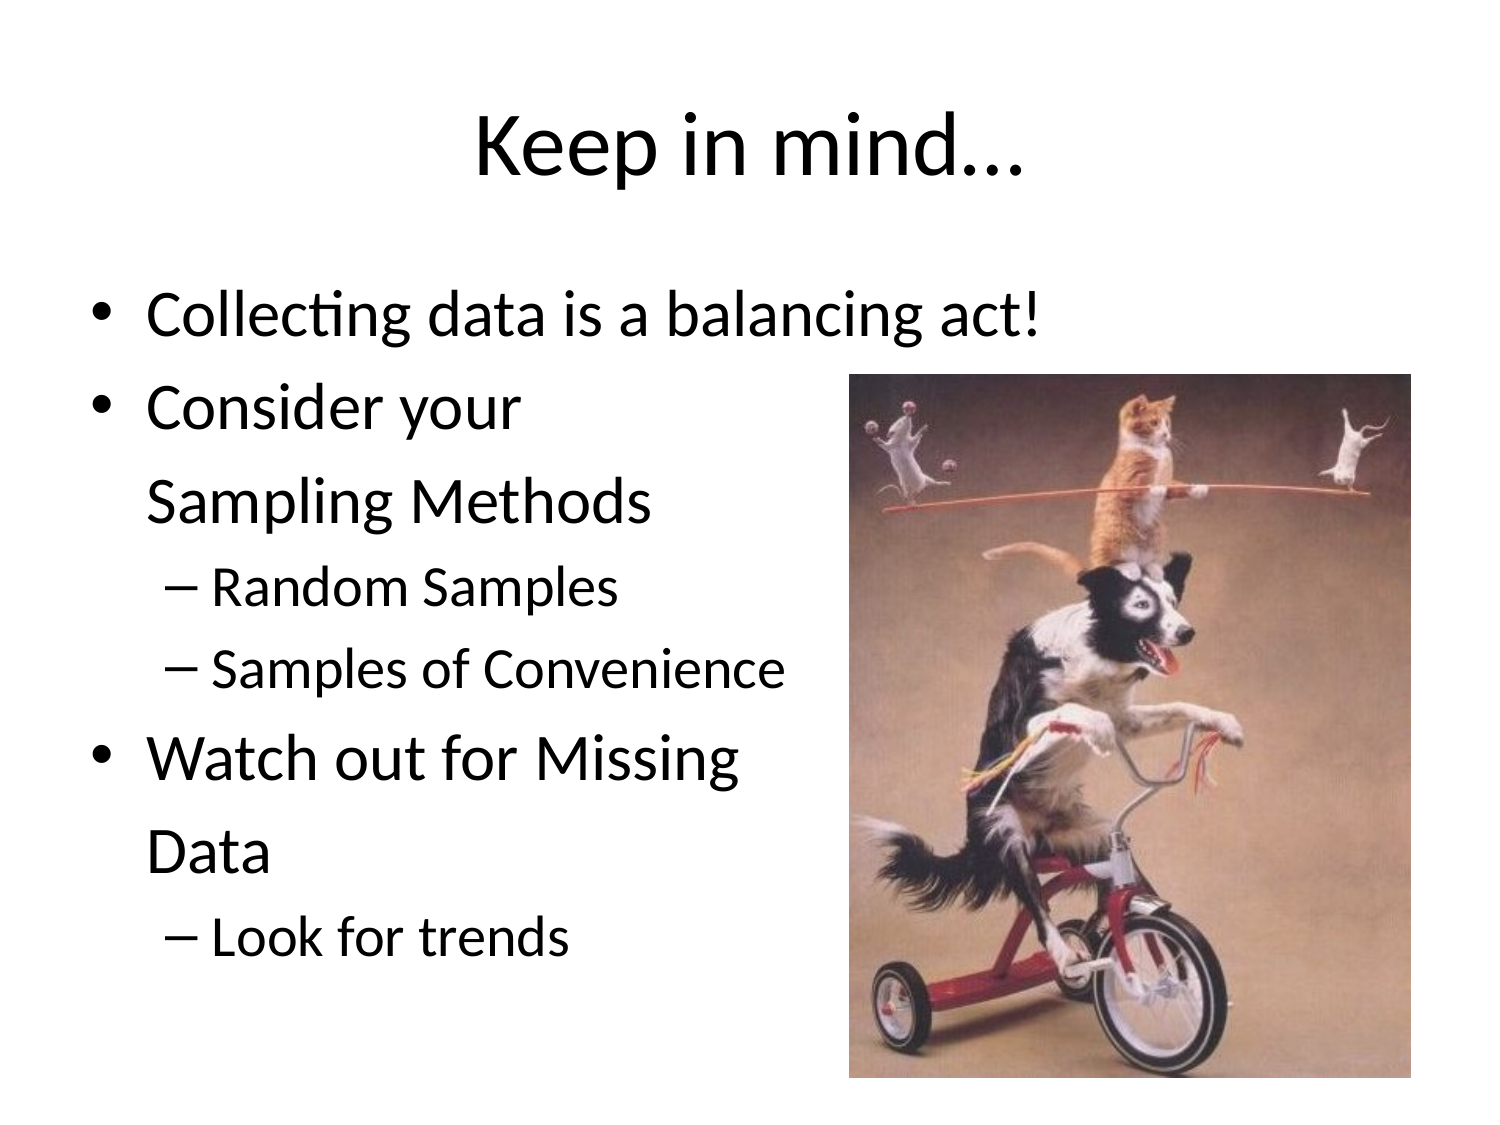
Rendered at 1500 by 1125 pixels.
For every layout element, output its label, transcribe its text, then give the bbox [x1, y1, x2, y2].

picture [849, 374, 1412, 1079]
list Collecting data is a balancing act! Consider your Sampling Methods Random Samples Samples of Convenience Watch out for Missing Data Look for trends [75, 262, 1425, 1005]
title Keep in mind… [75, 45, 1425, 233]
